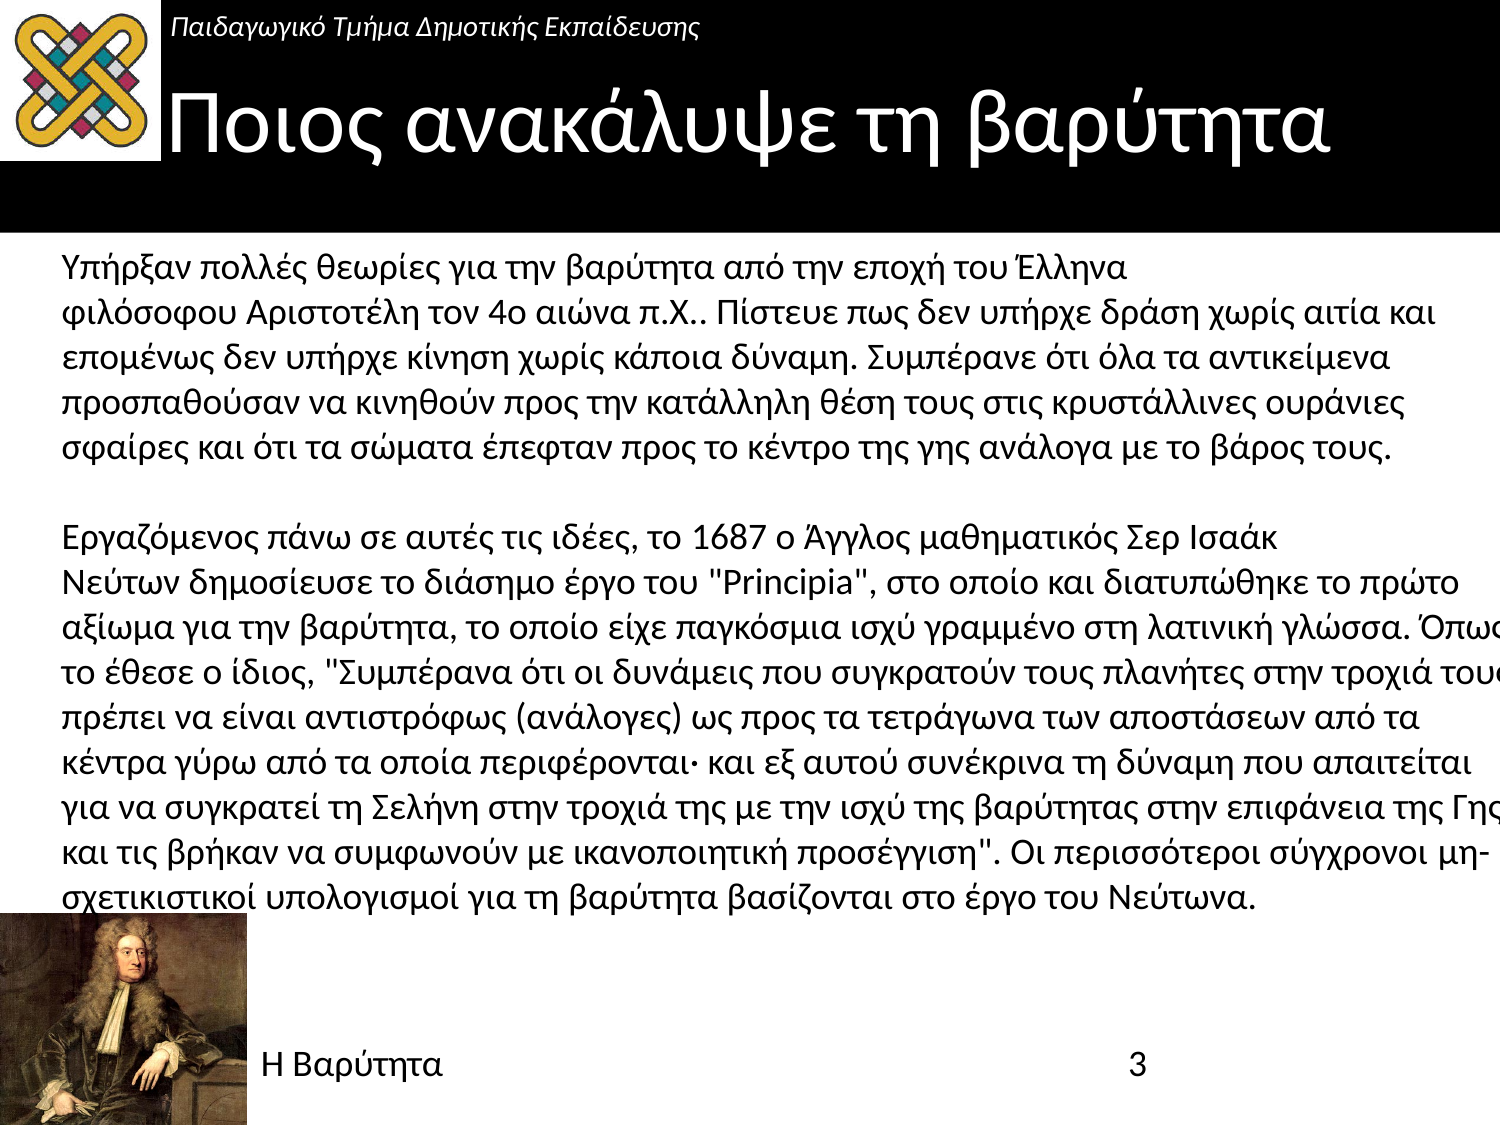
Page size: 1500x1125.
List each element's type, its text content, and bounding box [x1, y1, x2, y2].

picture [0, 0, 161, 161]
picture [0, 913, 247, 1125]
text_box Υπήρξαν πολλές θεωρίες για την βαρύτητα από την εποχή του Έλληνα φιλόσοφου Αριστοτέλη τον 4ο αιώνα π.Χ.. Πίστευε πως δεν υπήρχε δράση χωρίς αιτία και επομένως δεν υπήρχε κίνηση χωρίς κάποια δύναμη. Συμπέρανε ότι όλα τα αντικείμενα προσπαθούσαν να κινηθούν προς την κατάλληλη θέση τους στις κρυστάλλινες ουράνιες σφαίρες και ότι τα σώματα έπεφταν προς το κέντρο της γης ανάλογα με το βάρος τους. Εργαζόμενος πάνω σε αυτές τις ιδέες, το 1687 ο Άγγλος μαθηματικός Σερ Ισαάκ Νεύτων δημοσίευσε το διάσημο έργο του "Principia", στο οποίο και διατυπώθηκε το πρώτο αξίωμα για την βαρύτητα, το οποίο είχε παγκόσμια ισχύ γραμμένο στη λατινική γλώσσα. Όπως το έθεσε ο ίδιος, "Συμπέρανα ότι οι δυνάμεις που συγκρατούν τους πλανήτες στην τροχιά τους πρέπει να είναι αντιστρόφως (ανάλογες) ως προς τα τετράγωνα των αποστάσεων από τα κέντρα γύρω από τα οποία περιφέρονται· και εξ αυτού συνέκρινα τη δύναμη που απαιτείται για να συγκρατεί τη Σελήνη στην τροχιά της με την ισχύ της βαρύτητας στην επιφάνεια της Γης, και τις βρήκαν να συμφωνούν με ικανοποιητική προσέγγιση". Οι περισσότεροι σύγχρονοι μη-σχετικιστικοί υπολογισμοί για τη βαρύτητα βασίζονται στο έργο του Νεύτωνα. [46, 234, 1500, 925]
text_box Παιδαγωγικό Τμήμα Δημοτικής Εκπαίδευσης [162, 0, 715, 50]
title Ποιος ανακάλυψε τη βαρύτητα [0, 0, 1500, 233]
